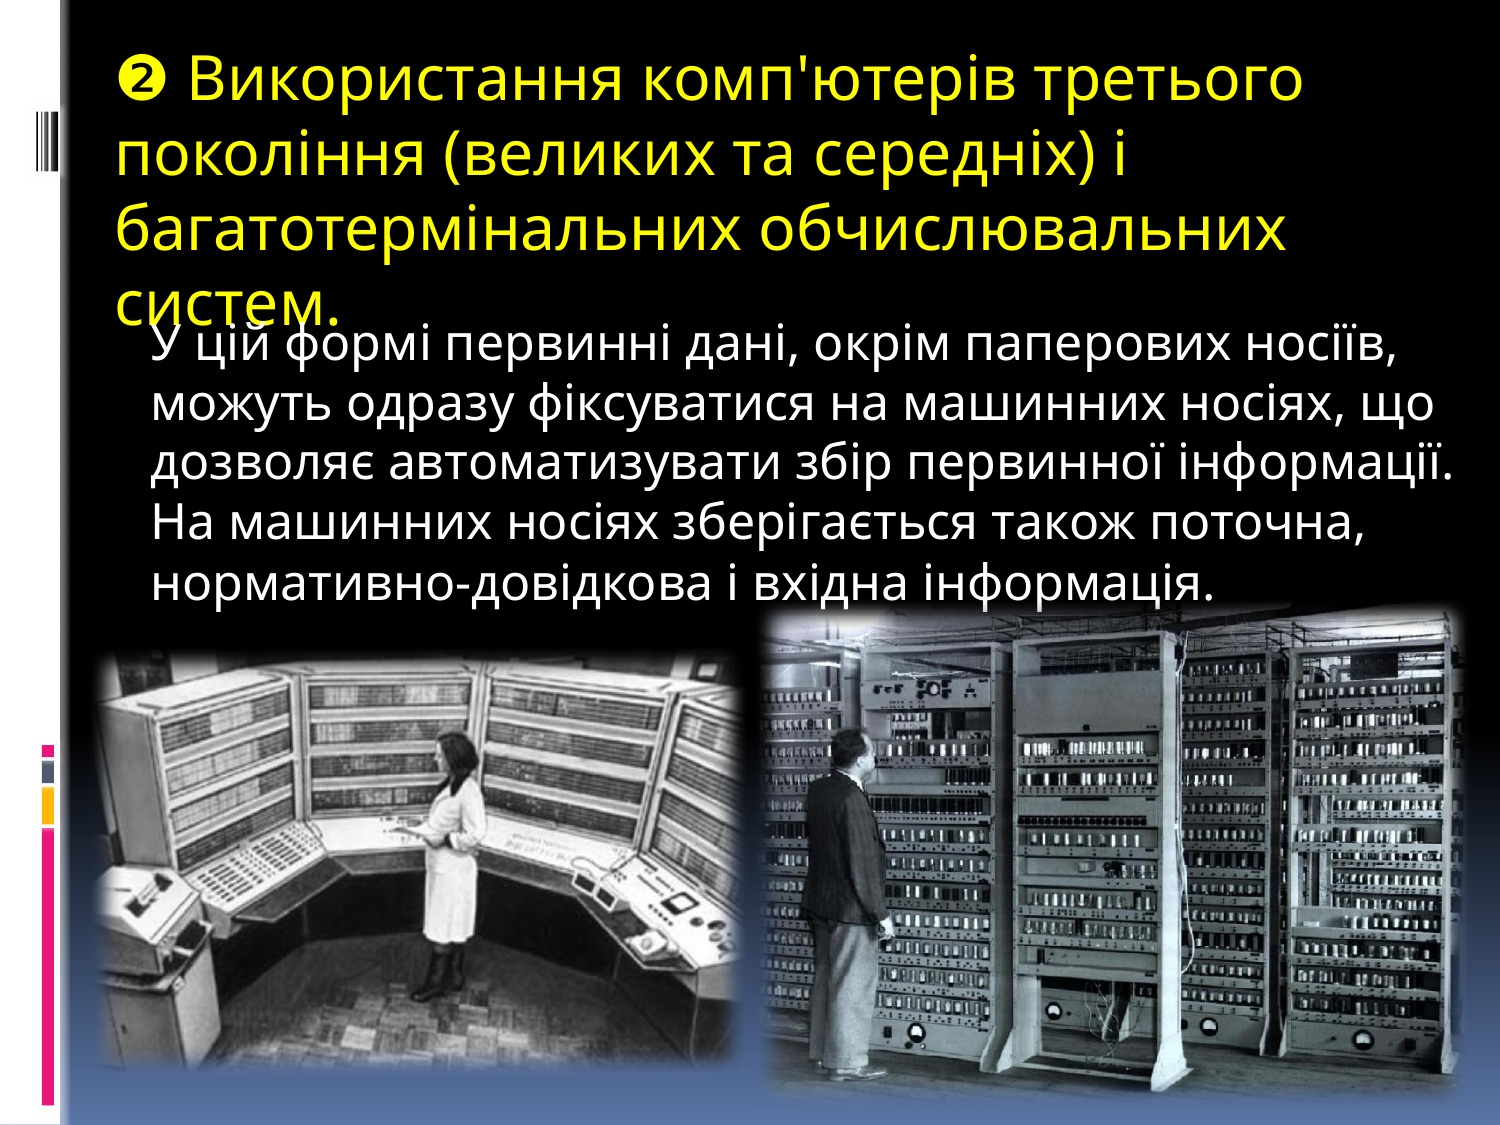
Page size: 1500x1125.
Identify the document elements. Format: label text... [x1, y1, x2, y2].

text_box У цій формі первинні дані, окрім паперових носіїв, можуть одразу фіксуватися на машинних носіях, що дозволяє автоматизувати збір первинної інформації. На машинних носіях зберігається також поточна, нормативно-довідкова і вхідна інформація. [135, 302, 1471, 618]
picture [753, 597, 1472, 1111]
picture [88, 644, 749, 1079]
list ❷ Використання комп'ютерів третього покоління (великих та середніх) і багатотермінальних обчислювальних систем. [88, 30, 1483, 291]
